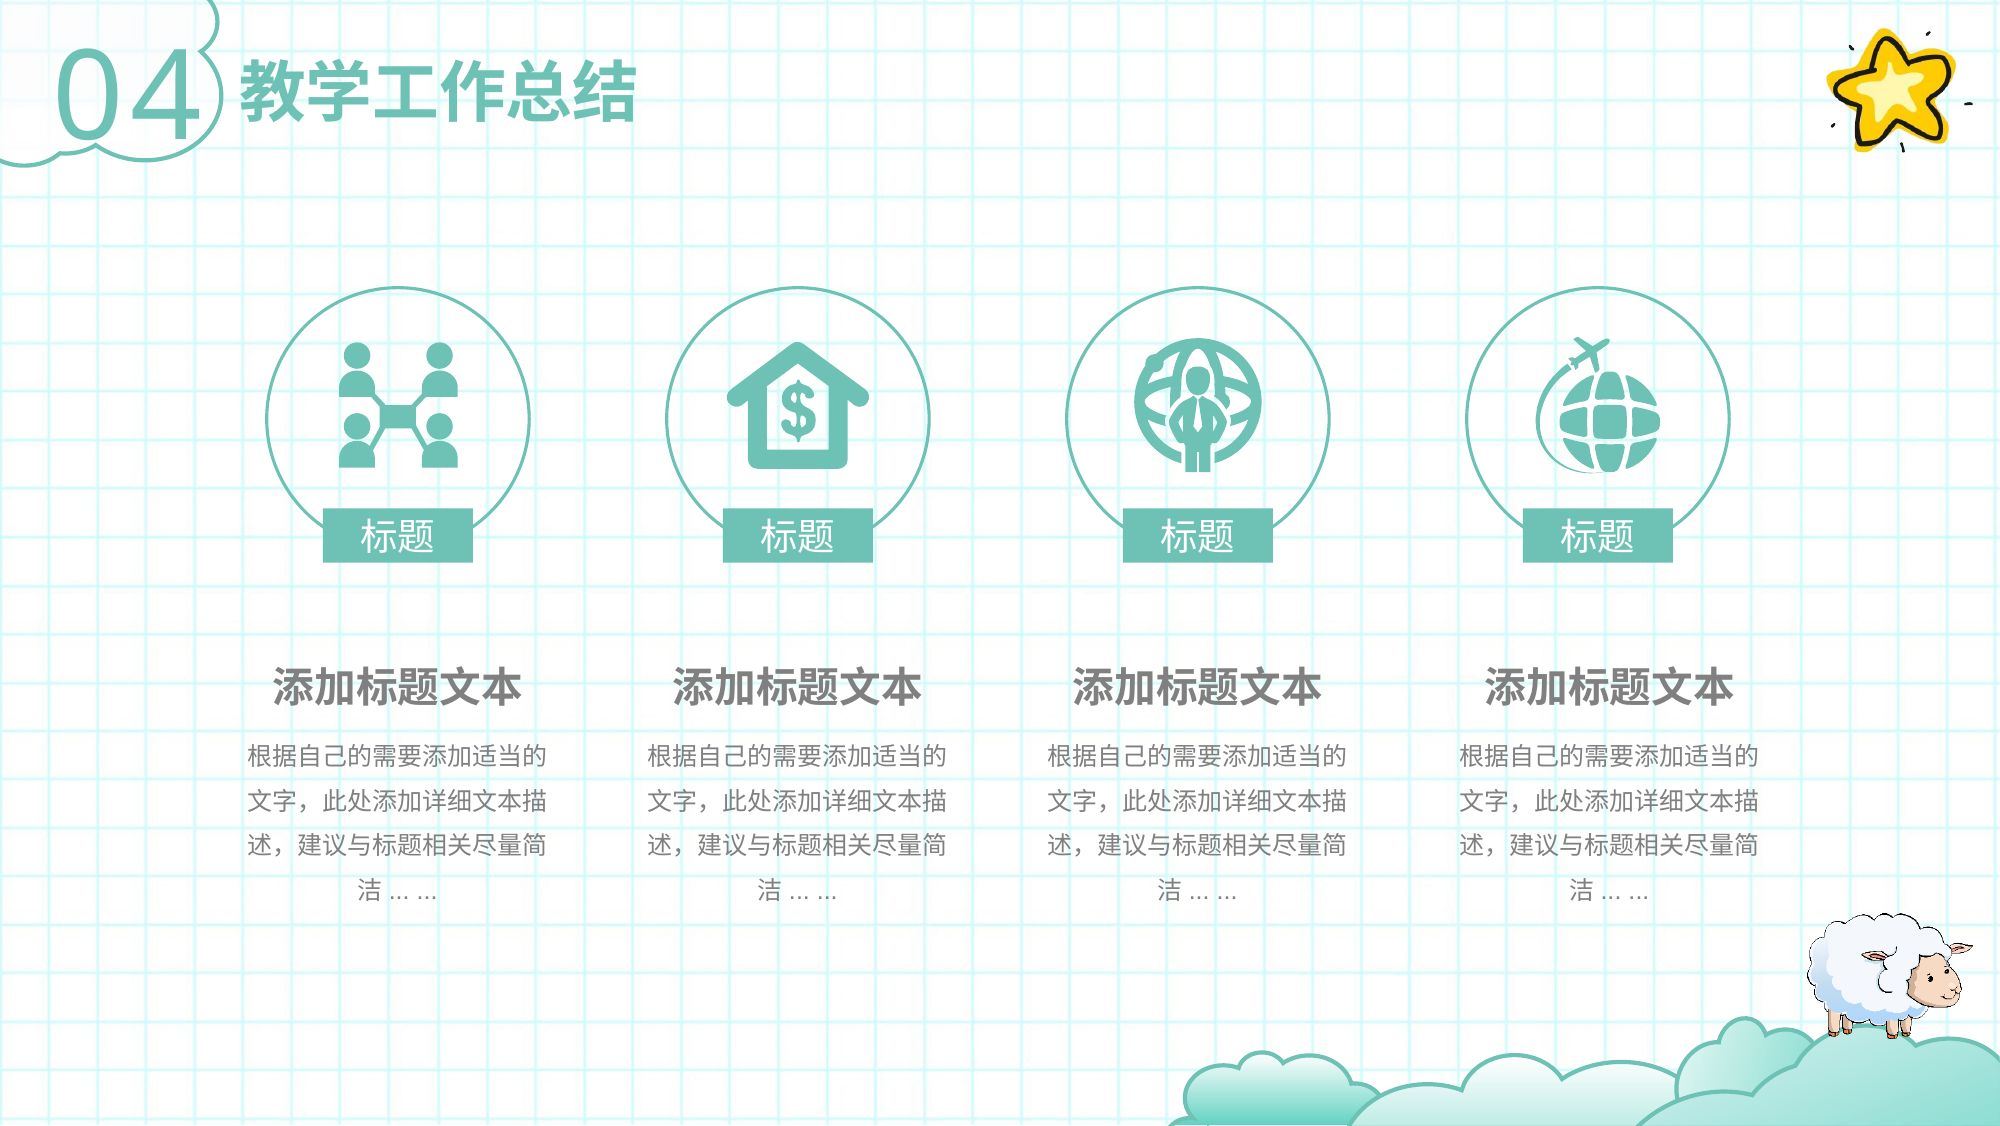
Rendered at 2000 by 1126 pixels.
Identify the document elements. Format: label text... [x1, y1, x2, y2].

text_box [502, 653, 902, 863]
text_box [265, 286, 531, 528]
text_box 标题 [322, 507, 474, 564]
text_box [339, 342, 458, 468]
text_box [1535, 336, 1661, 474]
text_box [665, 286, 931, 528]
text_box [1134, 338, 1262, 473]
text_box 标题 [1522, 507, 1674, 564]
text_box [725, 341, 871, 469]
text_box 标题 [1122, 507, 1274, 564]
text_box [0, 0, 211, 8]
text_box 04 [0, 14, 274, 165]
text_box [102, 653, 502, 863]
text_box [1465, 286, 1731, 528]
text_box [0, 10, 214, 14]
picture [0, 0, 2000, 1125]
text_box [902, 653, 1314, 863]
text_box 标题 [722, 507, 874, 564]
text_box [1065, 286, 1331, 528]
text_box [1314, 653, 1905, 863]
